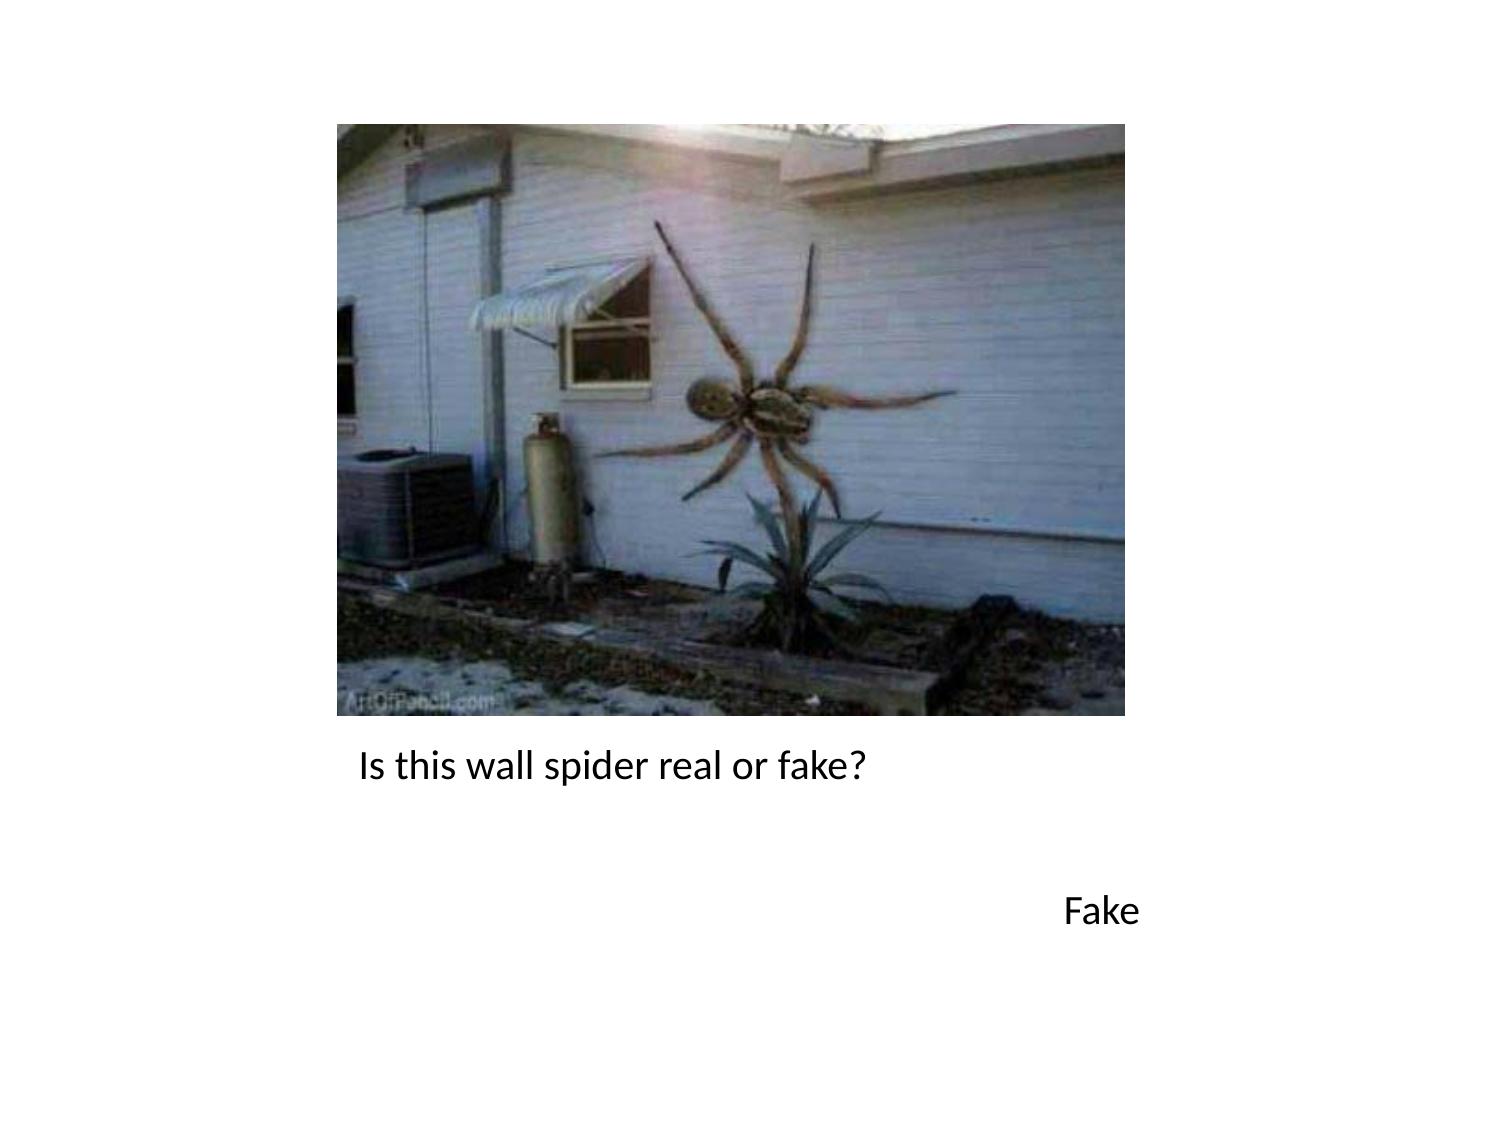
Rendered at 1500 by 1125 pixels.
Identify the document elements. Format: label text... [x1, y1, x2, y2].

text_box Is this wall spider real or fake? [343, 730, 883, 795]
picture [337, 124, 1126, 716]
text_box Fake [1048, 875, 1156, 940]
